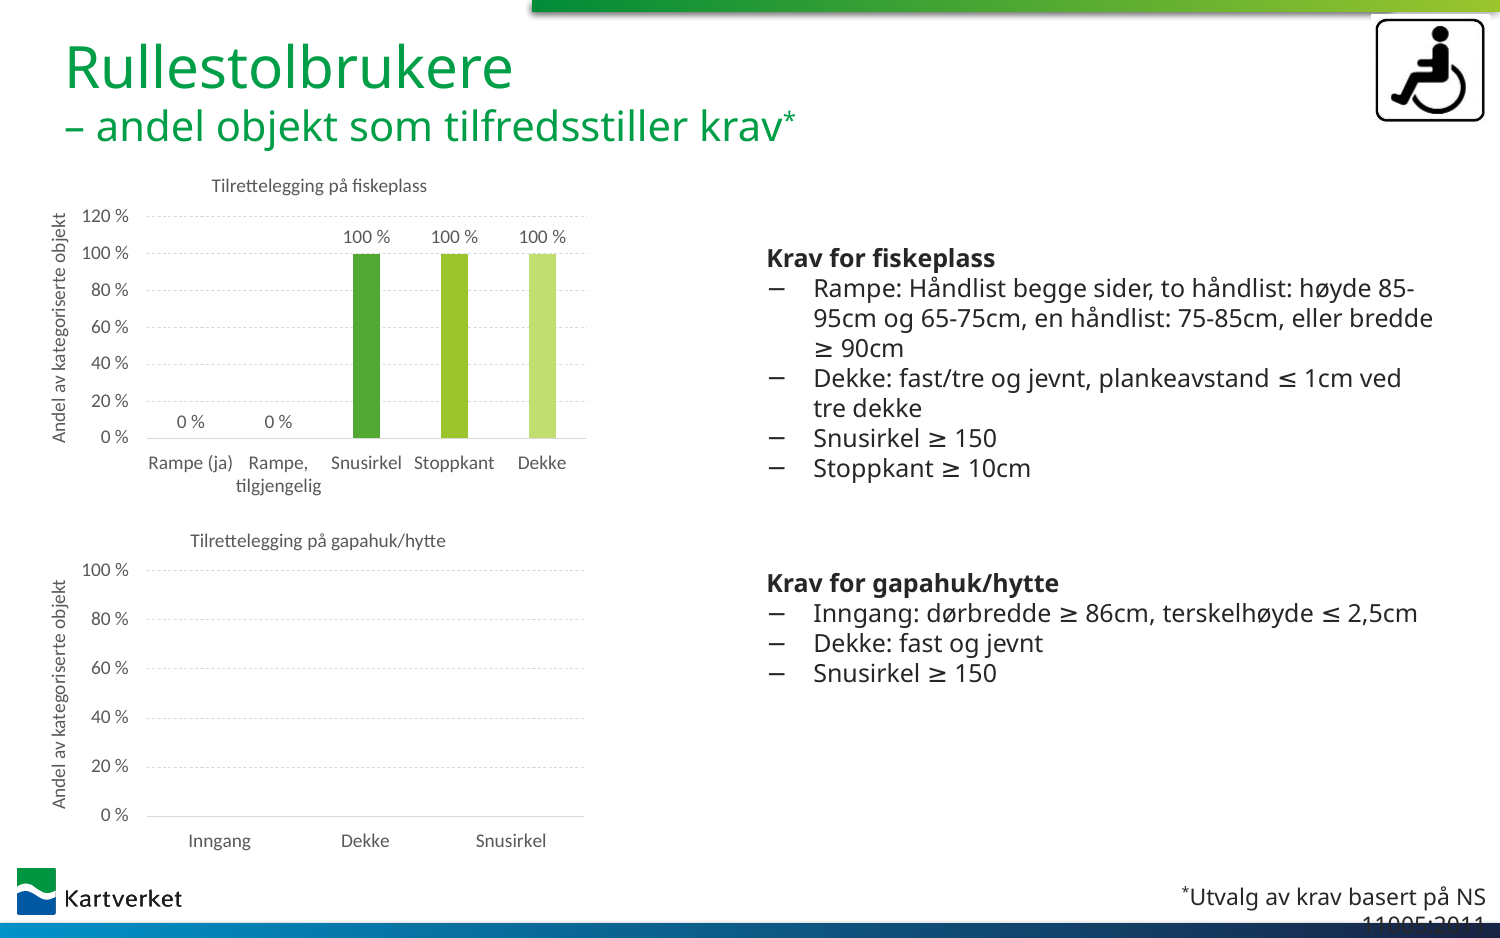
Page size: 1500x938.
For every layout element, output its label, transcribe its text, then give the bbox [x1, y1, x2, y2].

picture [41, 166, 598, 505]
text_box Rullestolbrukere – andel objekt som tilfredsstiller krav* [49, 29, 1431, 158]
text_box *Utvalg av krav basert på NS 11005:2011 [1068, 873, 1500, 938]
picture [41, 520, 596, 859]
text_box Krav for fiskeplass Rampe: Håndlist begge sider, to håndlist: høyde 85-95cm og 65-75cm, en håndlist: 75-85cm, eller bredde ≥ 90cm Dekke: fast/tre og jevnt, plankeavstand ≤ 1cm ved tre dekke Snusirkel ≥ 150 Stoppkant ≥ 10cm [751, 235, 1452, 490]
text_box Krav for gapahuk/hytte Inngang: dørbredde ≥ 86cm, terskelhøyde ≤ 2,5cm Dekke: fast og jevnt Snusirkel ≥ 150 [751, 560, 1452, 695]
picture [1371, 13, 1491, 127]
